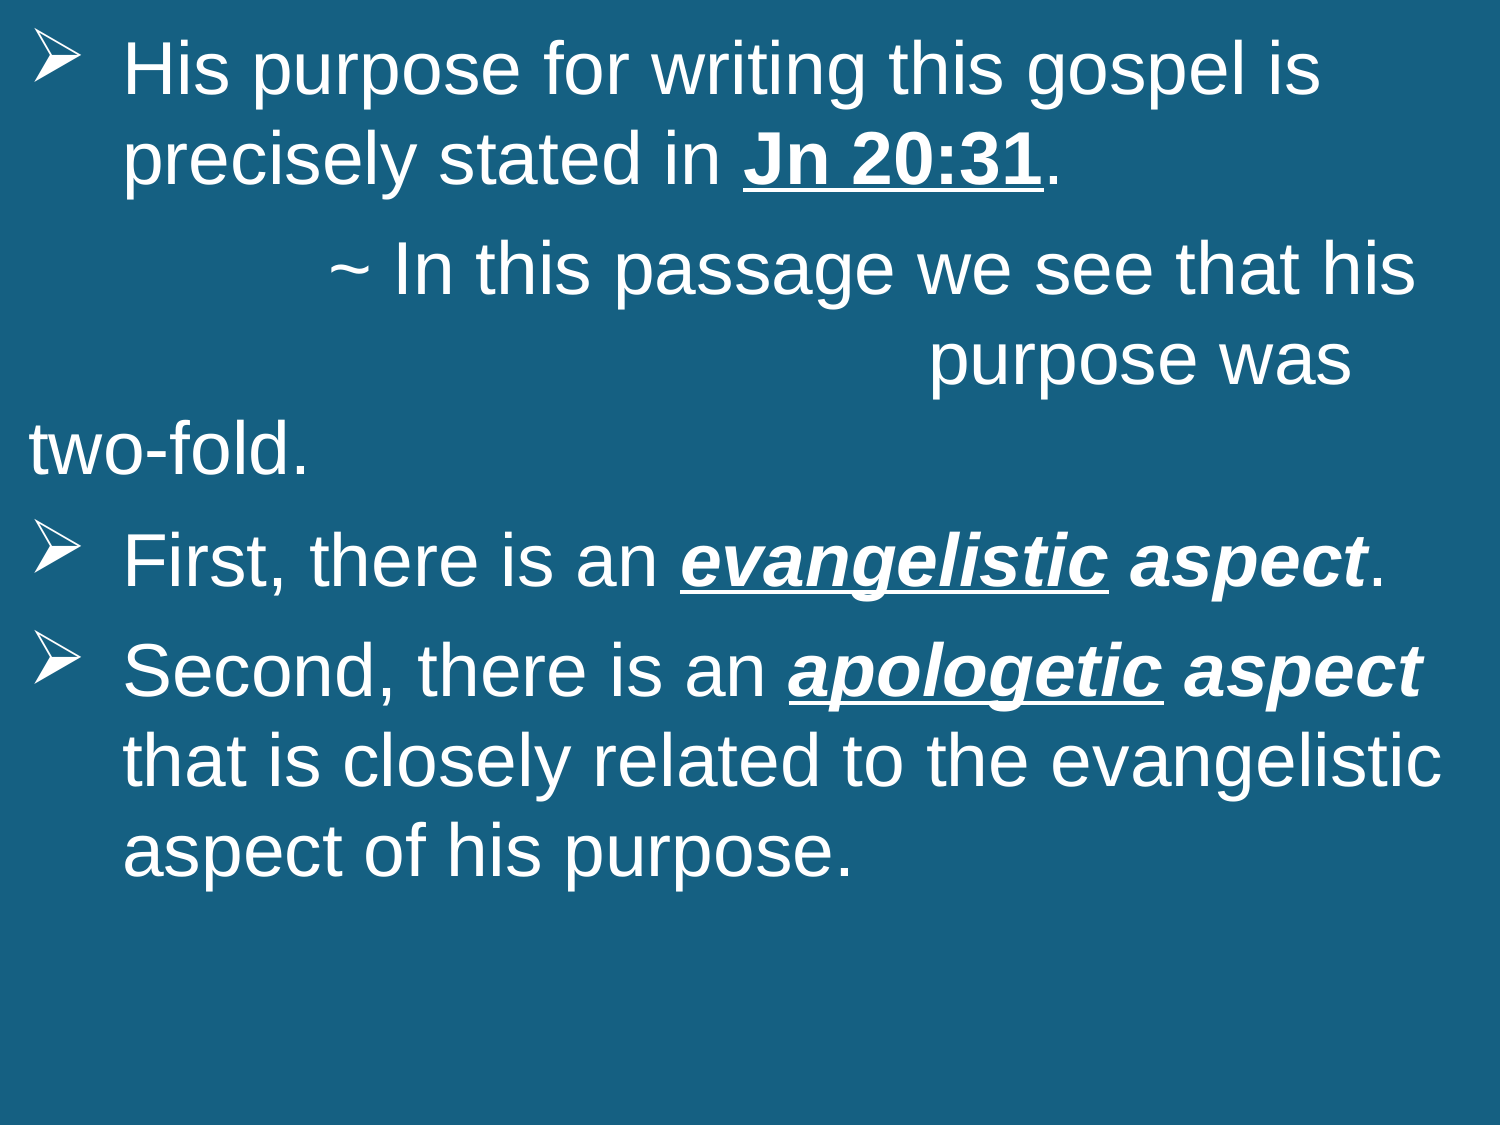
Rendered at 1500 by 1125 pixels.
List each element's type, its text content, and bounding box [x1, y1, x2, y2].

subtitle His purpose for writing this gospel is precisely stated in Jn 20:31. ~ In this passage we see that his purpose was two-fold. First, there is an evangelistic aspect. Second, there is an apologetic aspect that is closely related to the evangelistic aspect of his purpose. [13, 11, 1490, 1111]
